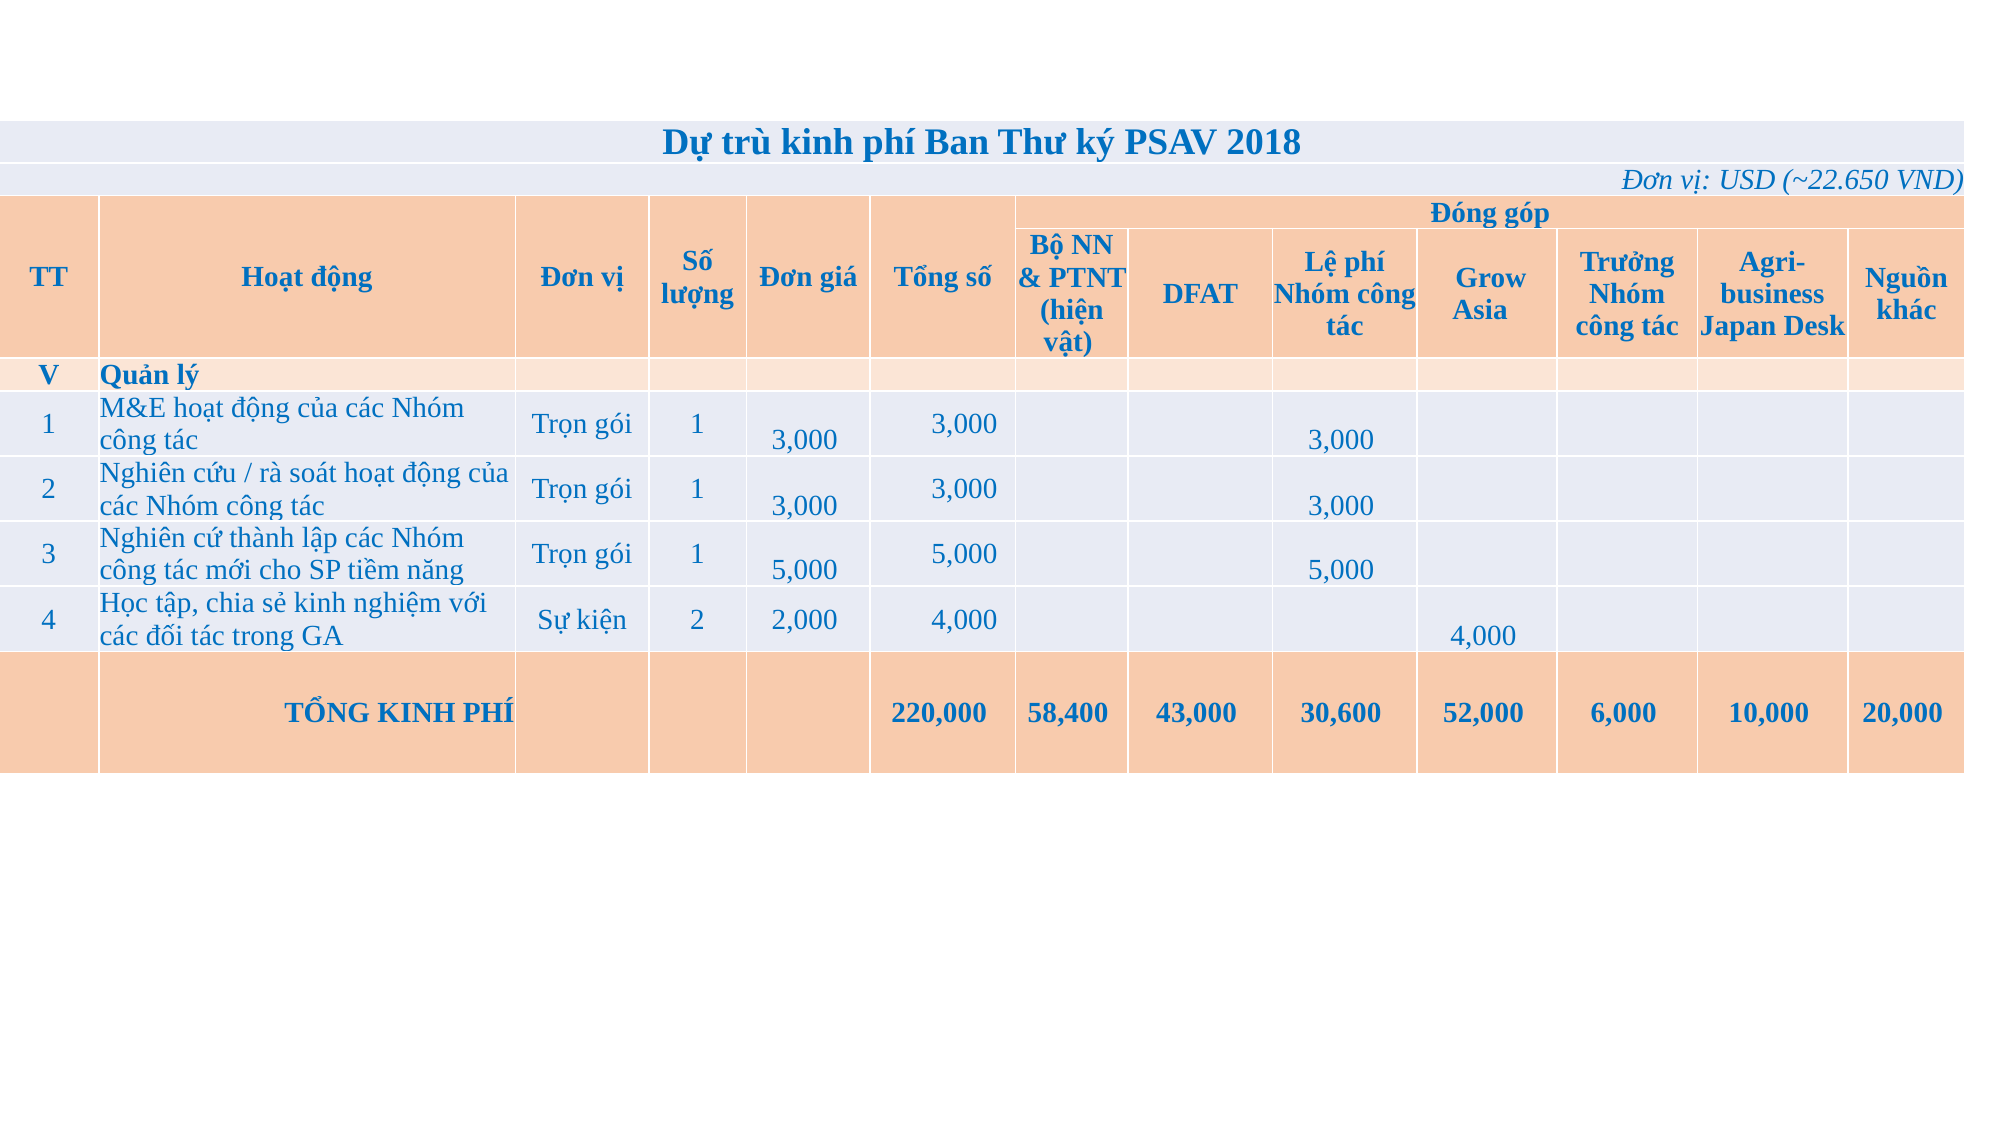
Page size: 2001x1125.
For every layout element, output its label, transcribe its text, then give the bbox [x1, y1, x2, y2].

table_cell Bộ NN & PTNT (hiện vật) [1016, 229, 1127, 357]
table_cell [1558, 587, 1697, 651]
table_cell V [0, 359, 98, 390]
table_cell [0, 652, 98, 773]
table_cell 4 [0, 587, 98, 651]
table_cell 10,000 [1698, 652, 1847, 773]
table_cell M&E hoạt động của các Nhóm công tác [100, 392, 515, 455]
table_cell 3,000 [1273, 457, 1416, 520]
table_cell 2,000 [747, 587, 869, 651]
table_cell [1558, 392, 1697, 455]
table_cell Đơn giá [747, 196, 869, 357]
table_cell 220,000 [871, 652, 1015, 773]
table_cell 3 [0, 522, 98, 585]
table_cell Sự kiện [516, 587, 648, 651]
table_cell 30,600 [1273, 652, 1416, 773]
table_cell 5,000 [1273, 522, 1416, 585]
table_cell Nghiên cứ thành lập các Nhóm công tác mới cho SP tiềm năng [100, 522, 515, 585]
table_cell [1418, 522, 1556, 585]
table_cell 1 [650, 522, 746, 585]
table_cell [1849, 522, 1964, 585]
table_cell [1698, 522, 1847, 585]
table_cell 43,000 [1129, 652, 1272, 773]
table_cell Grow Asia [1418, 229, 1556, 357]
table_cell 4,000 [1418, 587, 1556, 651]
table_cell 20,000 [1849, 652, 1964, 773]
table_cell [1418, 392, 1556, 455]
table_cell TT [0, 196, 98, 357]
table_cell [1698, 392, 1847, 455]
table_cell Trọn gói [516, 392, 648, 455]
table_cell 2 [0, 457, 98, 520]
table_cell [1558, 522, 1697, 585]
table_cell [1849, 457, 1964, 520]
table_header Dự trù kinh phí Ban Thư ký PSAV 2018 [0, 121, 1964, 162]
table_cell Số lượng [650, 196, 746, 357]
table_cell Đơn vị: USD (~22.650 VND) [0, 164, 1964, 195]
table_cell 52,000 [1418, 652, 1556, 773]
table_cell 58,400 [1016, 652, 1127, 773]
table_cell [1129, 457, 1272, 520]
table_cell 5,000 [747, 522, 869, 585]
table_cell [1016, 392, 1127, 455]
table_cell [1698, 359, 1847, 390]
table_cell 3,000 [1273, 392, 1416, 455]
table_cell [1129, 587, 1272, 651]
table_cell 1 [650, 457, 746, 520]
table_cell [1016, 457, 1127, 520]
table_cell [516, 359, 648, 390]
table_cell Trưởng Nhóm công tác [1558, 229, 1697, 357]
table_cell [1558, 457, 1697, 520]
table_cell [1418, 457, 1556, 520]
table_cell Tổng số [871, 196, 1015, 357]
table_cell 1 [0, 392, 98, 455]
table_cell 3,000 [747, 392, 869, 455]
table_cell DFAT [1129, 229, 1272, 357]
table_cell [1418, 359, 1556, 390]
table_cell 5,000 [871, 522, 1015, 585]
table_cell [516, 652, 648, 773]
table_cell [1016, 359, 1127, 390]
table_cell Nghiên cứu / rà soát hoạt động của các Nhóm công tác [100, 457, 515, 520]
table_cell [1016, 522, 1127, 585]
table_cell [1016, 587, 1127, 651]
table_cell [871, 359, 1015, 390]
table_cell 1 [650, 392, 746, 455]
table_cell 3,000 [747, 457, 869, 520]
table_cell 3,000 [871, 392, 1015, 455]
table_cell Nguồn khác [1849, 229, 1964, 357]
table_cell Quản lý [100, 359, 515, 390]
table_cell [1273, 359, 1416, 390]
table_cell [747, 652, 869, 773]
table_cell 6,000 [1558, 652, 1697, 773]
table_cell [1698, 587, 1847, 651]
table_cell Agri-business Japan Desk [1698, 229, 1847, 357]
table_cell [747, 359, 869, 390]
table_cell [1698, 457, 1847, 520]
table_cell Lệ phí Nhóm công tác [1273, 229, 1416, 357]
table_cell [1558, 359, 1697, 390]
table_cell Trọn gói [516, 522, 648, 585]
table_cell [650, 652, 746, 773]
table_cell [650, 359, 746, 390]
table_cell Học tập, chia sẻ kinh nghiệm với các đối tác trong GA [100, 587, 515, 651]
table_cell [1849, 392, 1964, 455]
table_cell [1129, 359, 1272, 390]
table_cell [1849, 359, 1964, 390]
table_cell [1129, 392, 1272, 455]
table_cell [1273, 587, 1416, 651]
table_cell 2 [650, 587, 746, 651]
table_cell TỔNG KINH PHÍ [100, 652, 515, 773]
table_cell 3,000 [871, 457, 1015, 520]
table_cell Trọn gói [516, 457, 648, 520]
table_cell Đơn vị [516, 196, 648, 357]
table_cell Đóng góp [1016, 196, 1964, 228]
table_cell Hoạt động [100, 196, 515, 357]
table_cell 4,000 [871, 587, 1015, 651]
table_cell [1849, 587, 1964, 651]
table_cell [1129, 522, 1272, 585]
